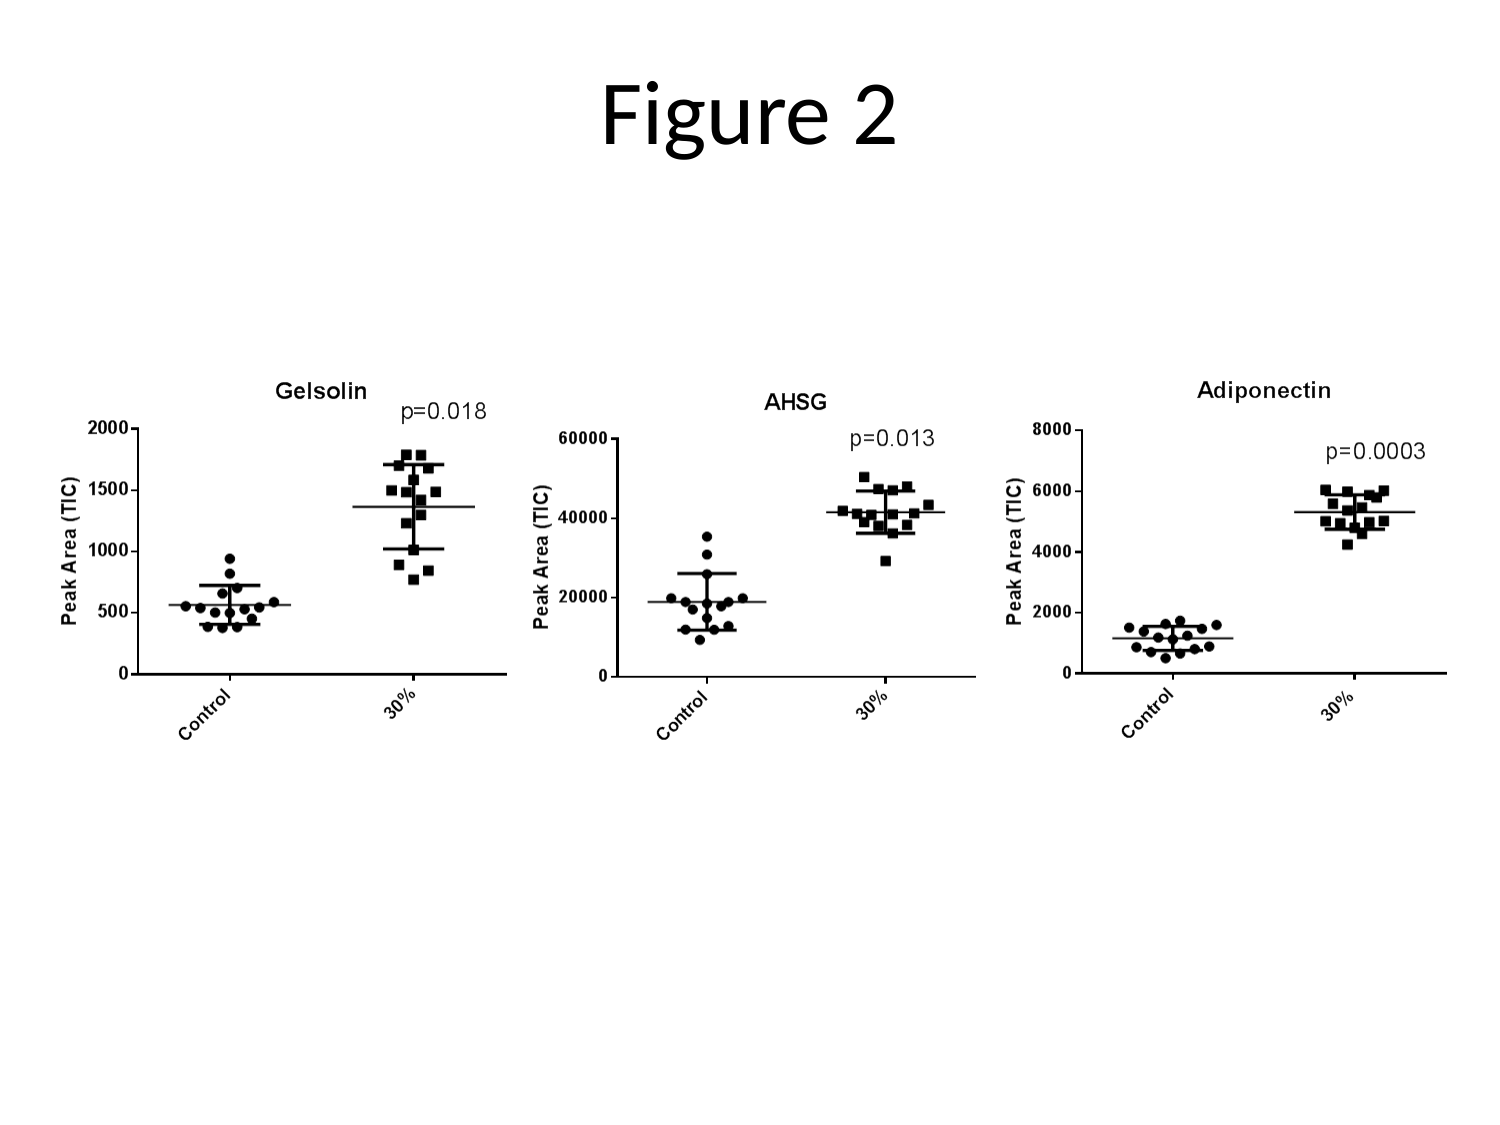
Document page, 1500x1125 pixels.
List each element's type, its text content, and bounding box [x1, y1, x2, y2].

text_box Figure 2 [74, 45, 1425, 233]
picture [40, 360, 1460, 765]
